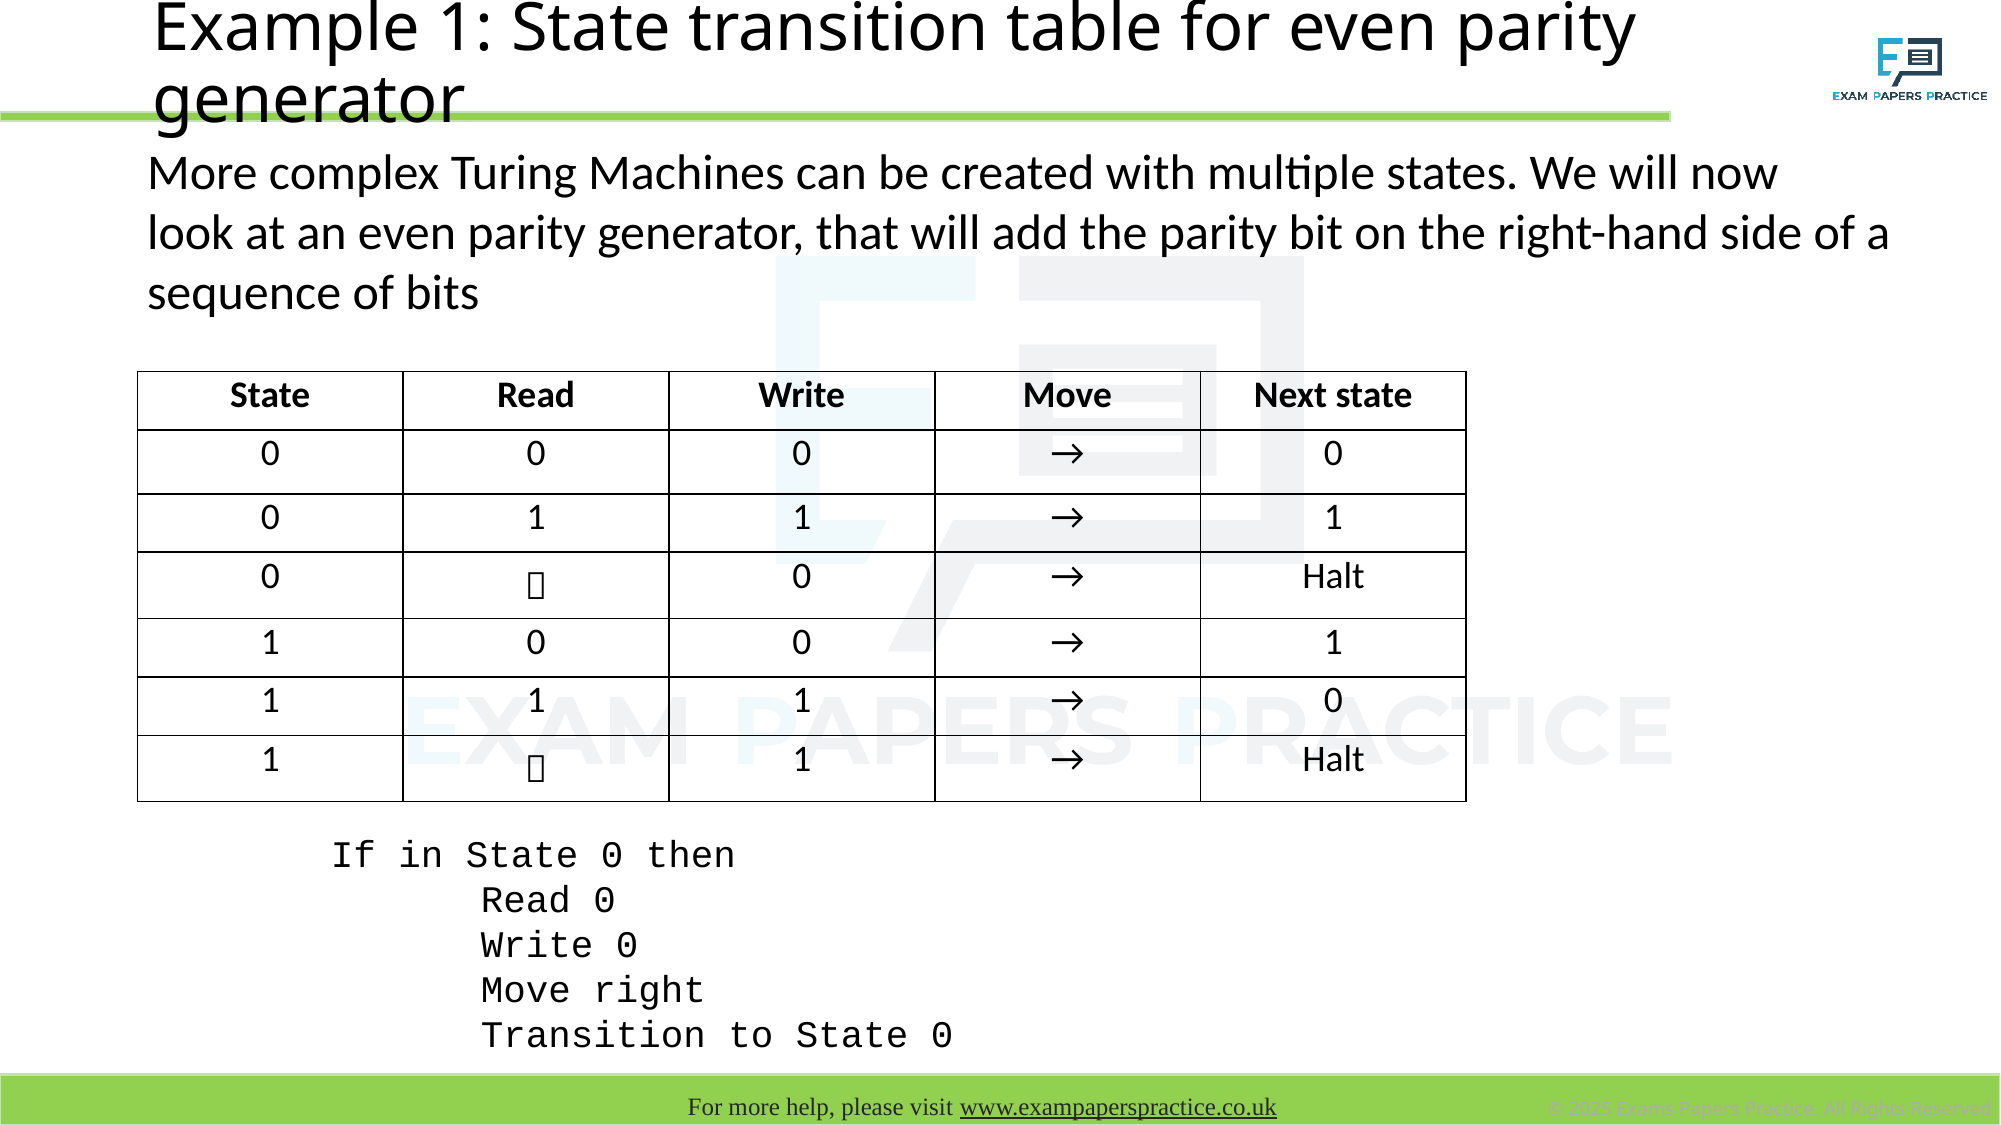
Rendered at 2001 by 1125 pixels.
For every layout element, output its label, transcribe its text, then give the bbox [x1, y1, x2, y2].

table_cell 1 [670, 495, 934, 551]
table_cell 0 [1201, 431, 1465, 493]
table_header State [138, 372, 402, 429]
table_header Read [404, 372, 668, 429]
table_cell 0 [1201, 678, 1465, 735]
table_cell → [936, 431, 1200, 493]
table_cell → [936, 553, 1200, 618]
table_cell 0 [138, 431, 402, 493]
table_cell 2 [278, 113, 304, 120]
table_header Move [936, 372, 1200, 429]
table_cell 0 [138, 495, 402, 551]
table_cell 0 [670, 553, 934, 618]
text_box More complex Turing Machines can be created with multiple states. We will now look at an even parity generator, that will add the parity bit on the right-hand side of a sequence of bits [132, 132, 1917, 327]
table_cell 0 [138, 553, 402, 618]
table_cell 0 [404, 431, 668, 493]
table_header Next state [1201, 372, 1465, 429]
table_header Write [670, 372, 934, 429]
table_cell 0 [670, 431, 934, 493]
table_cell 2 [403, 113, 431, 120]
table_cell 0 [670, 619, 934, 676]
table_cell 1 [138, 619, 402, 676]
table_cell  [404, 553, 668, 618]
title Example 1: State transition table for even parity generator [137, 59, 1863, 70]
table_cell → [936, 619, 1200, 676]
table_cell 2 [158, 113, 187, 120]
text_box If in State 0 then Read 0 Write 0 Move right Transition to State 0 [316, 822, 1321, 1063]
table_cell 1 [1201, 495, 1465, 551]
table_cell Halt [1201, 736, 1465, 801]
table_cell 2 [380, 113, 395, 120]
table_cell 1 [138, 678, 402, 735]
table_cell 1 [138, 736, 402, 801]
table_cell → [936, 495, 1200, 551]
table_cell 1 [670, 678, 934, 735]
table_cell Halt [1201, 553, 1465, 618]
table_cell 2 [340, 113, 367, 120]
table_cell 1 [670, 736, 934, 801]
table_cell 1 [1201, 619, 1465, 676]
table_cell 0 [404, 619, 668, 676]
table_cell → [936, 678, 1200, 735]
table_cell 2 [199, 113, 225, 120]
table_cell  [404, 736, 668, 801]
table_cell 1 [404, 495, 668, 551]
table_cell → [936, 736, 1200, 801]
table_cell 1 [404, 678, 668, 735]
